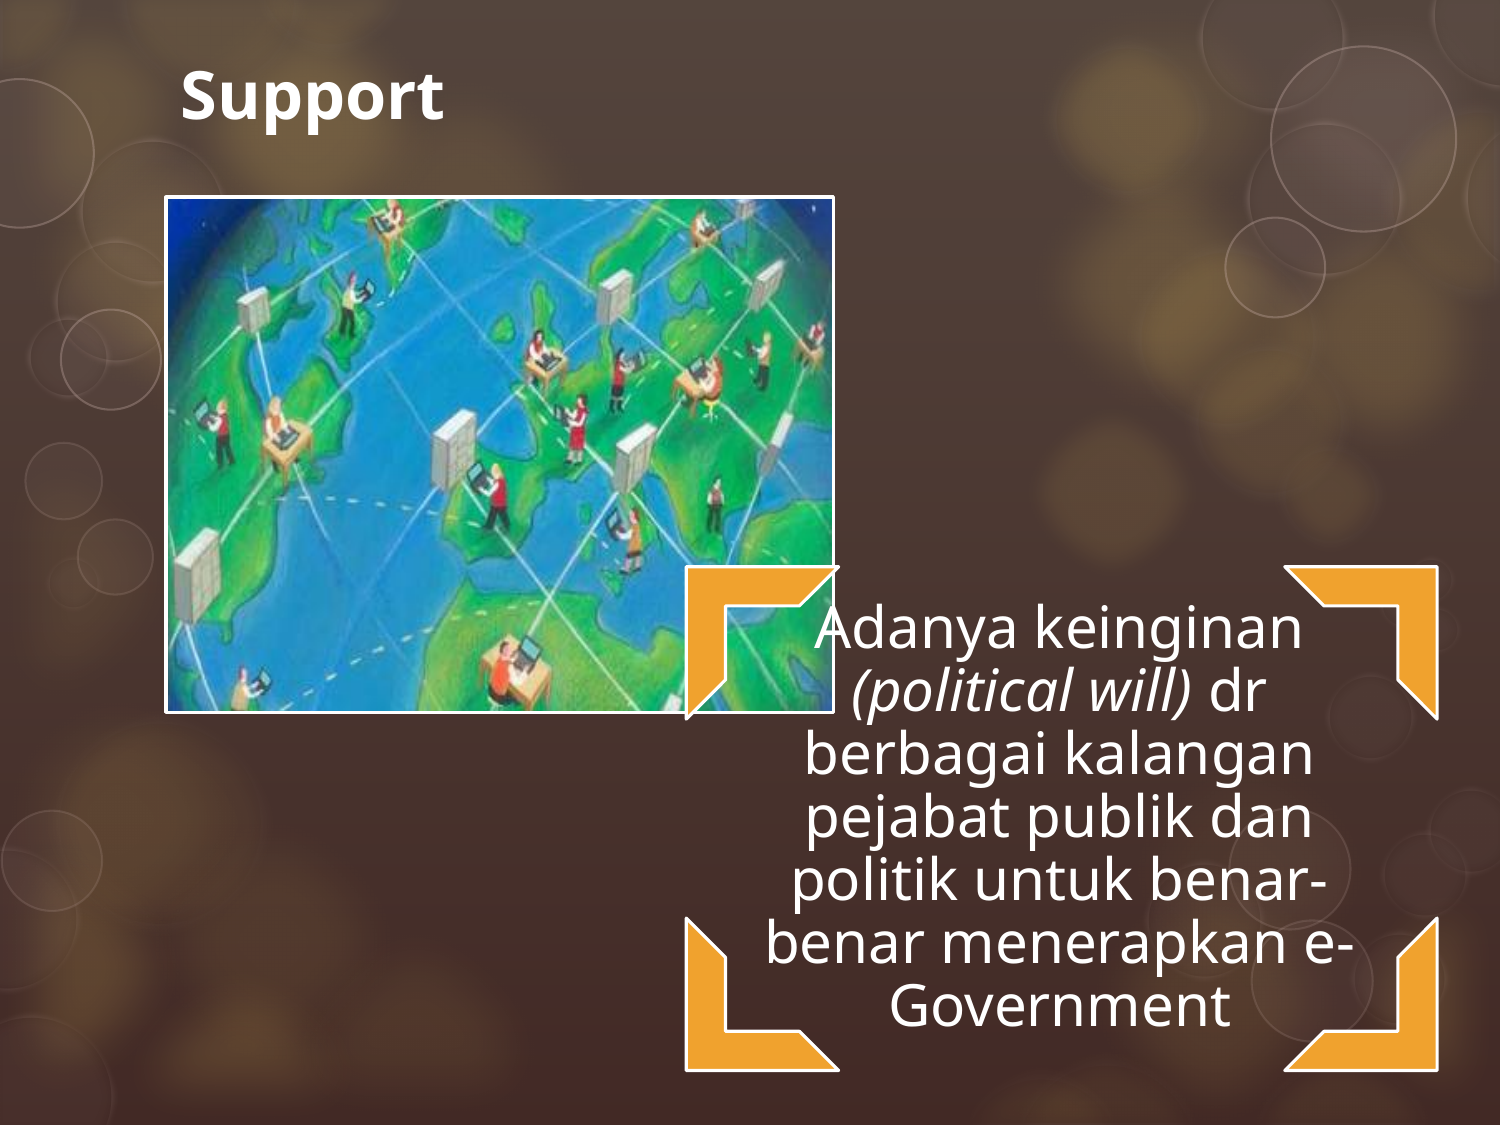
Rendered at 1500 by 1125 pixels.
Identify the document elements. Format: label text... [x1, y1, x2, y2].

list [165, 183, 1438, 1085]
title Support [165, 17, 1335, 169]
